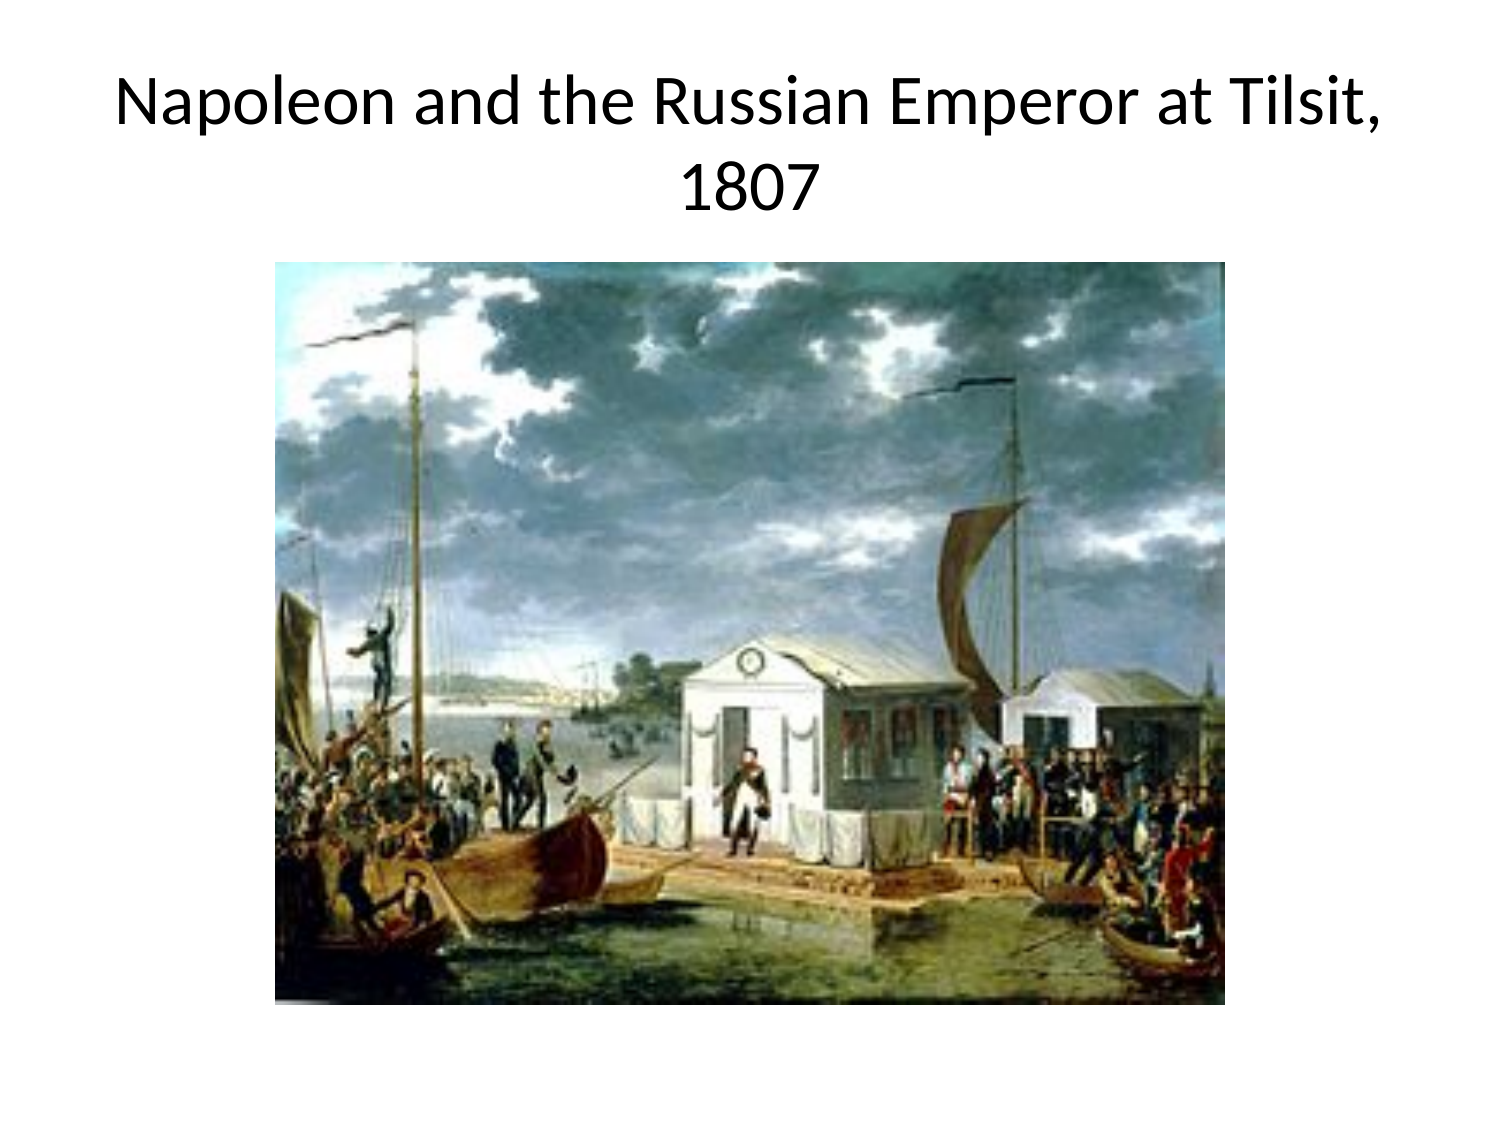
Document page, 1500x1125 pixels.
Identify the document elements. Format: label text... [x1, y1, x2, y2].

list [74, 262, 1426, 1006]
title Napoleon and the Russian Emperor at Tilsit, 1807 [75, 45, 1425, 233]
